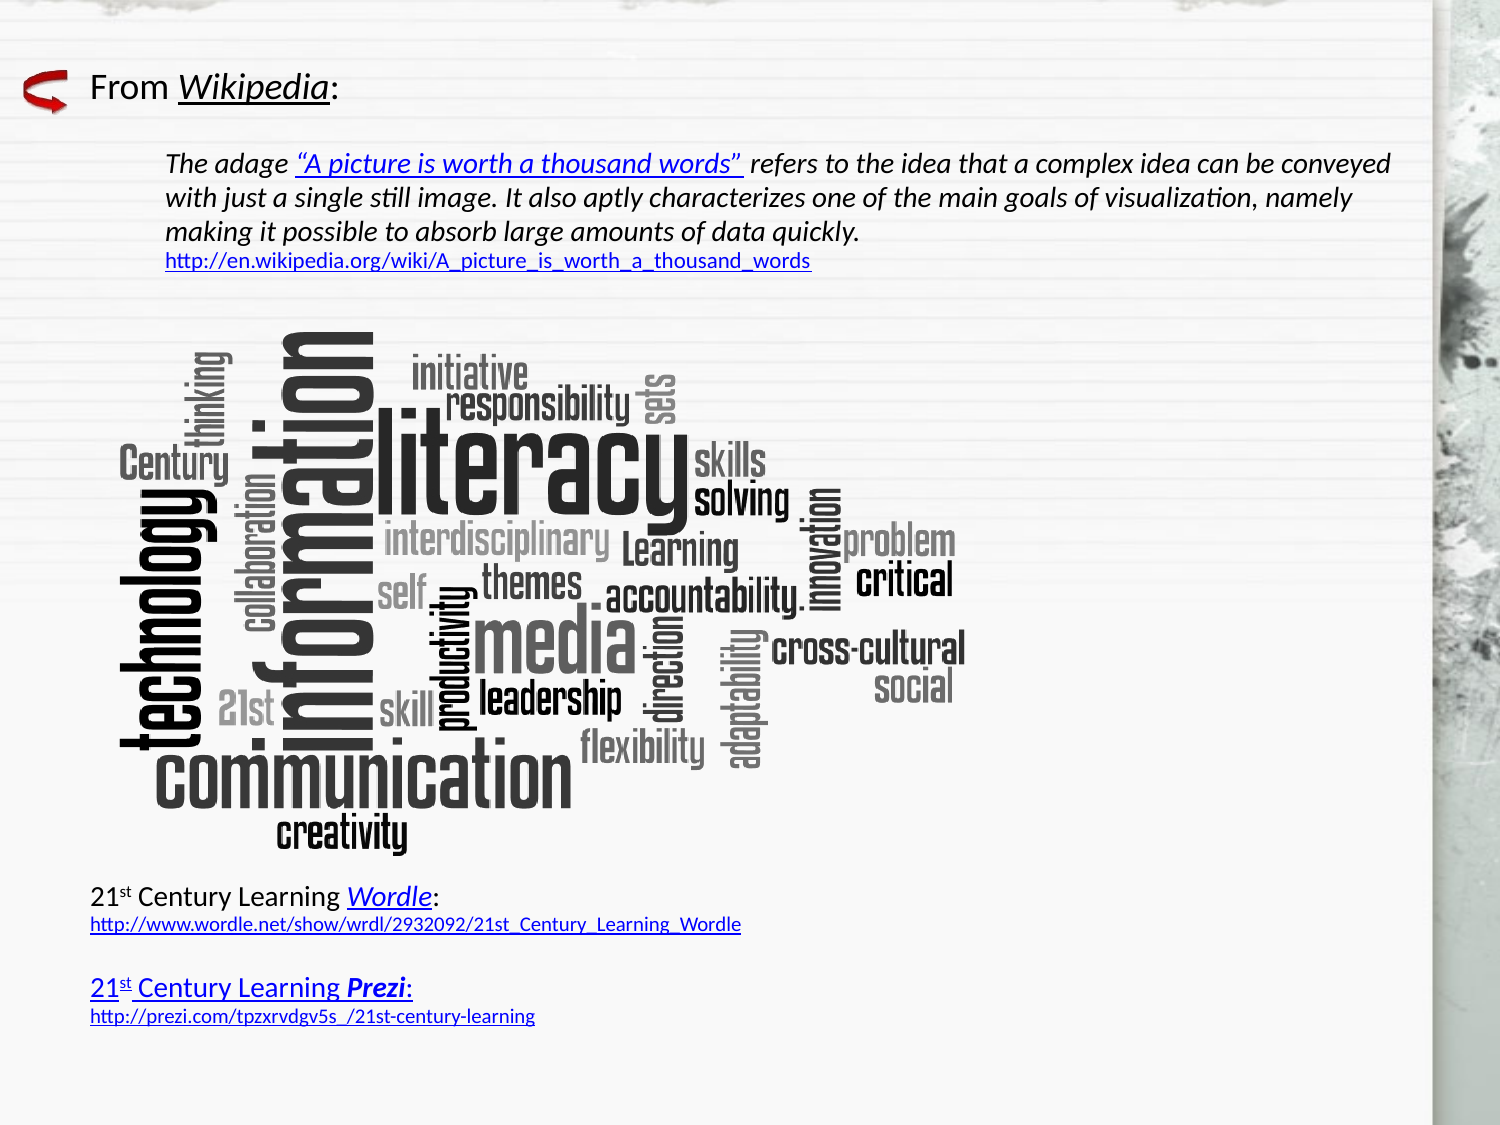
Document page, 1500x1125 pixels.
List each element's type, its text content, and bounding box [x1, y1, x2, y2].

picture [0, 0, 1500, 1125]
list From Wikipedia: The adage “A picture is worth a thousand words” refers to the idea that a complex idea can be conveyed with just a single still image. It also aptly characterizes one of the main goals of visualization, namely making it possible to absorb large amounts of data quickly. http://en.wikipedia.org/wiki/A_picture_is_worth_a_thousand_words 21st Century Learning Wordle: http://www.wordle.net/show/wrdl/2932092/21st_Century_Learning_Wordle 21st Century Learning Prezi: http://prezi.com/tpzxrvdgv5s_/21st-century-learning [74, 63, 1426, 1062]
